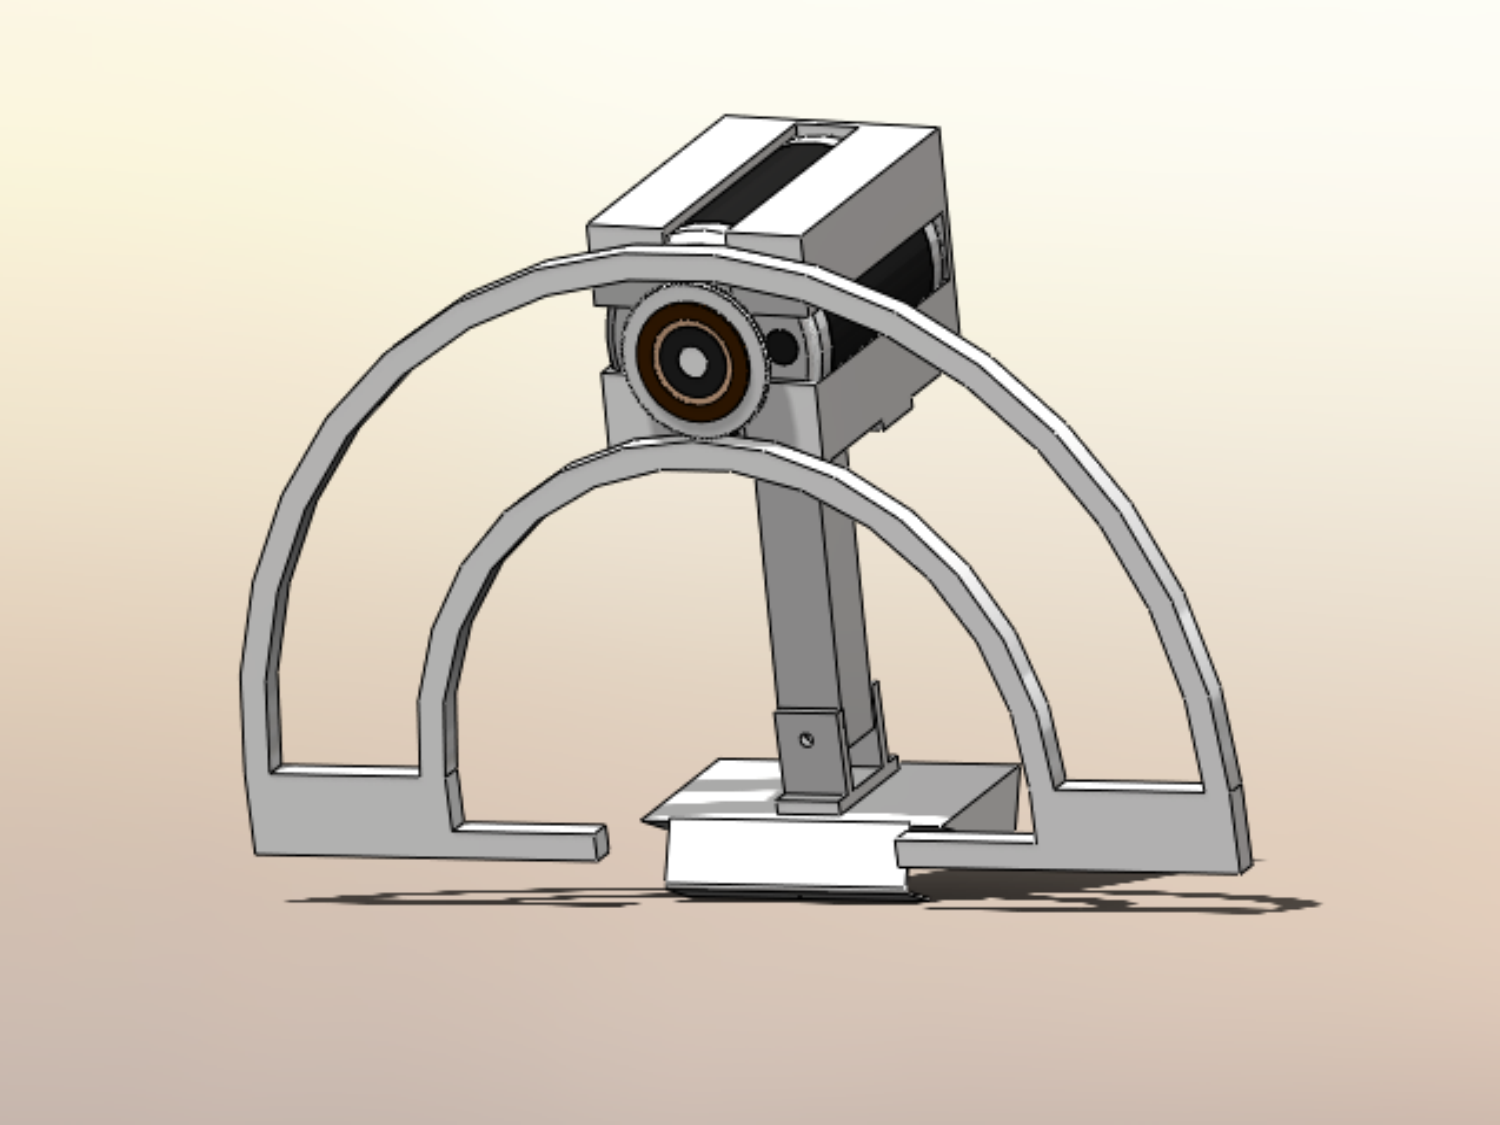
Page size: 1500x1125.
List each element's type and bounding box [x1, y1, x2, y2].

list [0, 0, 1500, 1125]
